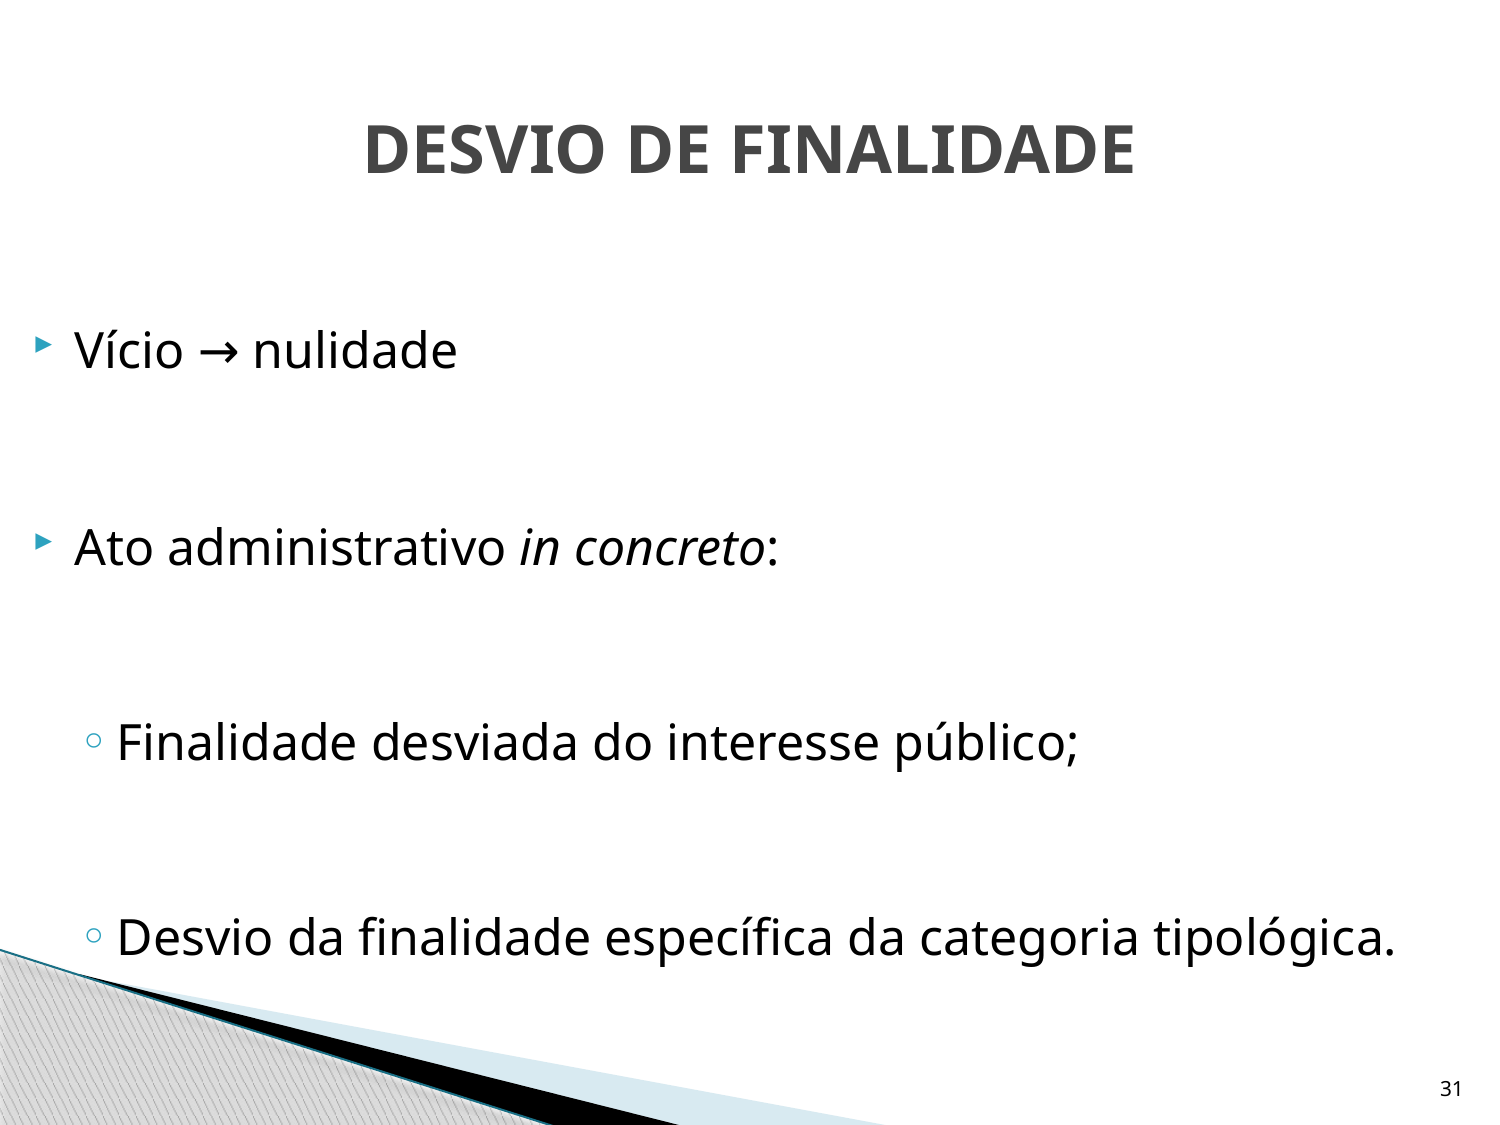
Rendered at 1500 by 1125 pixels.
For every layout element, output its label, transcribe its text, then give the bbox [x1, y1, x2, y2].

title DESVIO DE FINALIDADE [0, 82, 1500, 211]
list Vício → nulidade Ato administrativo in concreto: Finalidade desviada do interesse público; Desvio da finalidade específica da categoria tipológica. [0, 281, 1500, 1043]
slide_number 31 [1418, 1051, 1479, 1112]
